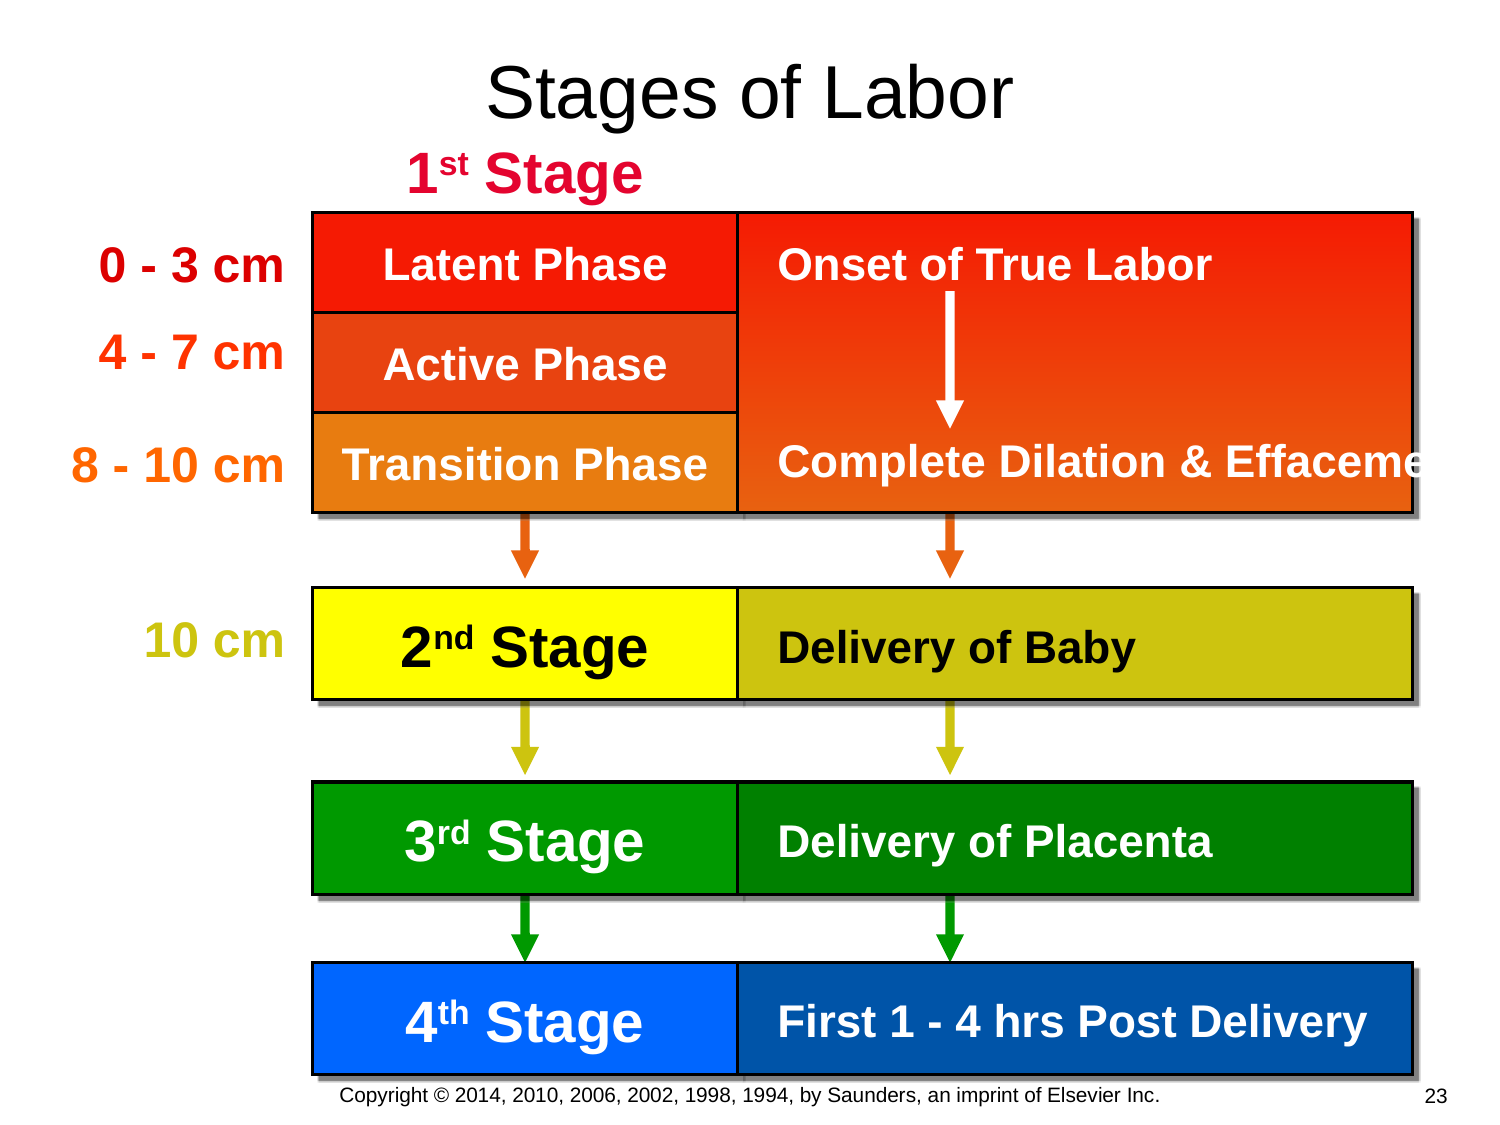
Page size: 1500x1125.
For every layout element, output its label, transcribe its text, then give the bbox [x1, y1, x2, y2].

text_box 3rd Stage [312, 782, 737, 895]
text_box [943, 707, 957, 775]
title Stages of Labor [75, 45, 1425, 133]
text_box [943, 519, 957, 579]
text_box Onset of True Labor [762, 224, 1138, 300]
text_box [737, 962, 1413, 1075]
text_box [518, 900, 532, 962]
text_box First 1 - 4 hrs Post Delivery [762, 981, 1138, 1057]
text_box [943, 291, 957, 429]
text_box 4th Stage [312, 962, 737, 1075]
text_box 0 - 3 cm [50, 224, 300, 300]
text_box Delivery of Placenta [762, 802, 1138, 877]
text_box Complete Dilation & Effacement [762, 421, 1138, 497]
text_box Delivery of Baby [762, 607, 1138, 683]
text_box [943, 900, 957, 962]
text_box [518, 707, 532, 775]
text_box [737, 782, 1413, 895]
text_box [312, 212, 738, 513]
text_box [518, 522, 532, 579]
text_box 2nd Stage [312, 587, 737, 700]
text_box [738, 212, 1413, 513]
text_box 1st Stage [312, 133, 738, 208]
footer Copyright © 2014, 2010, 2006, 2002, 1998, 1994, by Saunders, an imprint of Elsevier Inc. [187, 1062, 1313, 1125]
text_box 10 cm [50, 599, 300, 675]
slide_number 23 [1362, 1065, 1463, 1125]
text_box [737, 587, 1413, 700]
text_box 4 - 7 cm [50, 312, 300, 388]
text_box 8 - 10 cm [50, 424, 300, 500]
